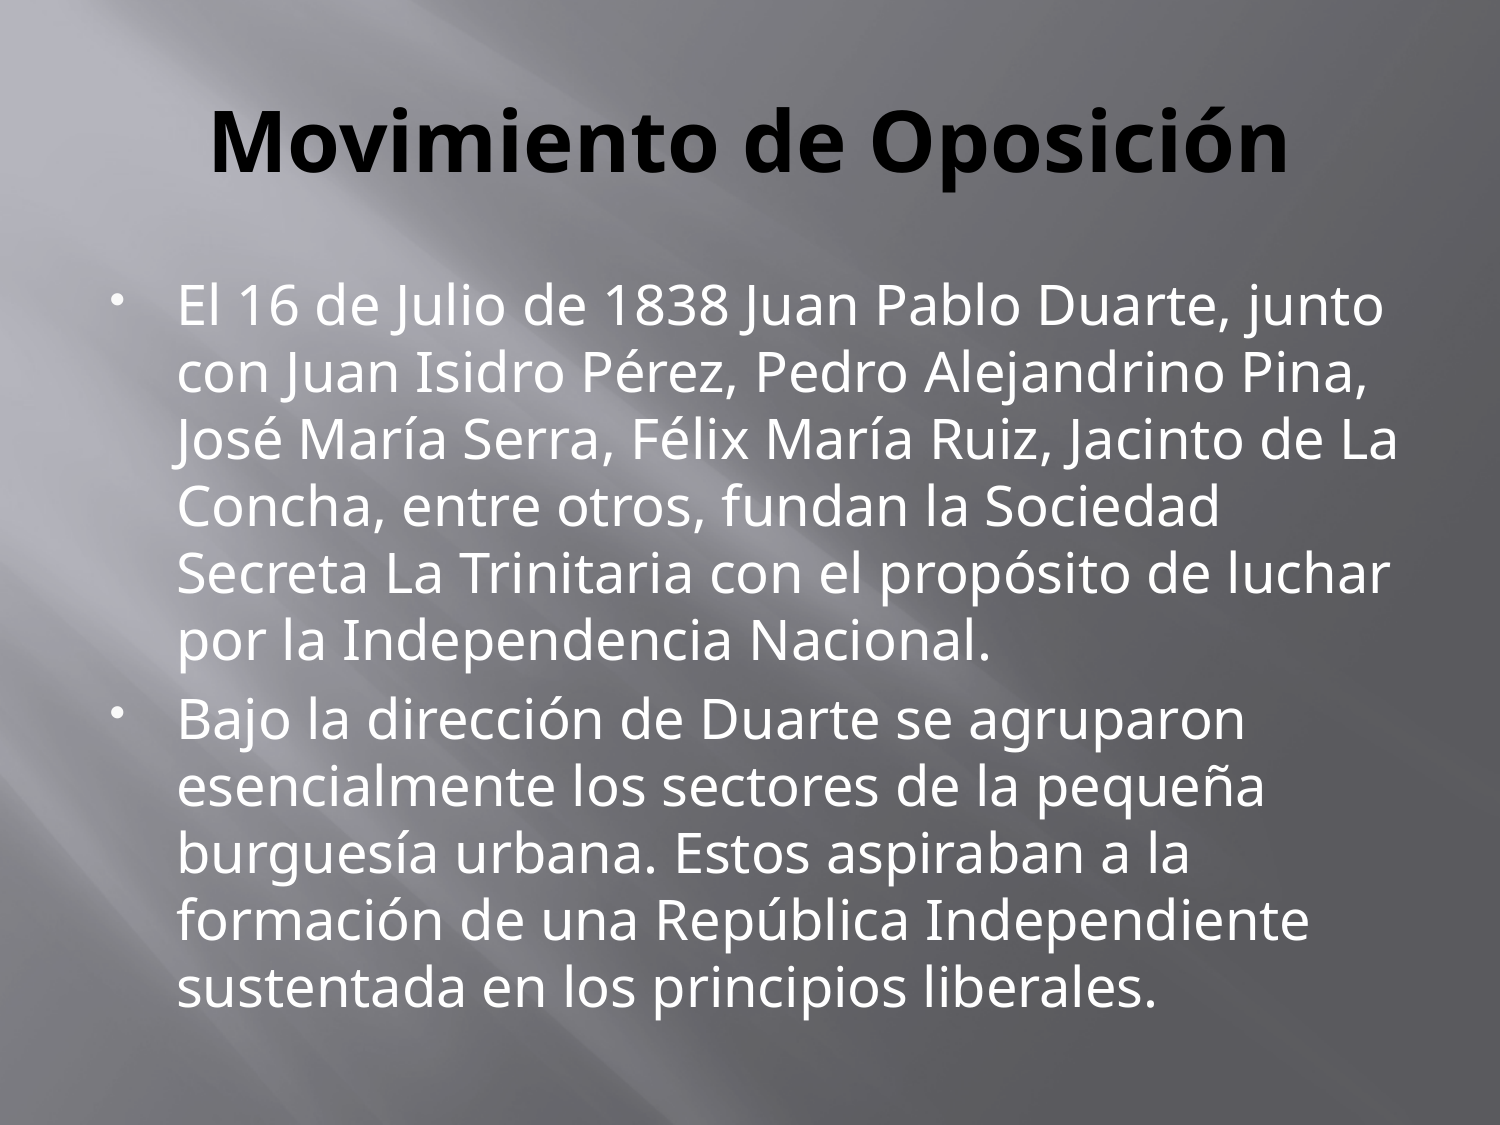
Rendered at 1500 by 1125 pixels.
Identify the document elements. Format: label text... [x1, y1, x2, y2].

list El 16 de Julio de 1838 Juan Pablo Duarte, junto con Juan Isidro Pérez, Pedro Alejandrino Pina, José María Serra, Félix María Ruiz, Jacinto de La Concha, entre otros, fundan la Sociedad Secreta La Trinitaria con el propósito de luchar por la Independencia Nacional. Bajo la dirección de Duarte se agruparon esencialmente los sectores de la pequeña burguesía urbana. Estos aspiraban a la formación de una República Independiente sustentada en los principios liberales. [75, 262, 1425, 1035]
title Movimiento de Oposición [75, 45, 1425, 233]
